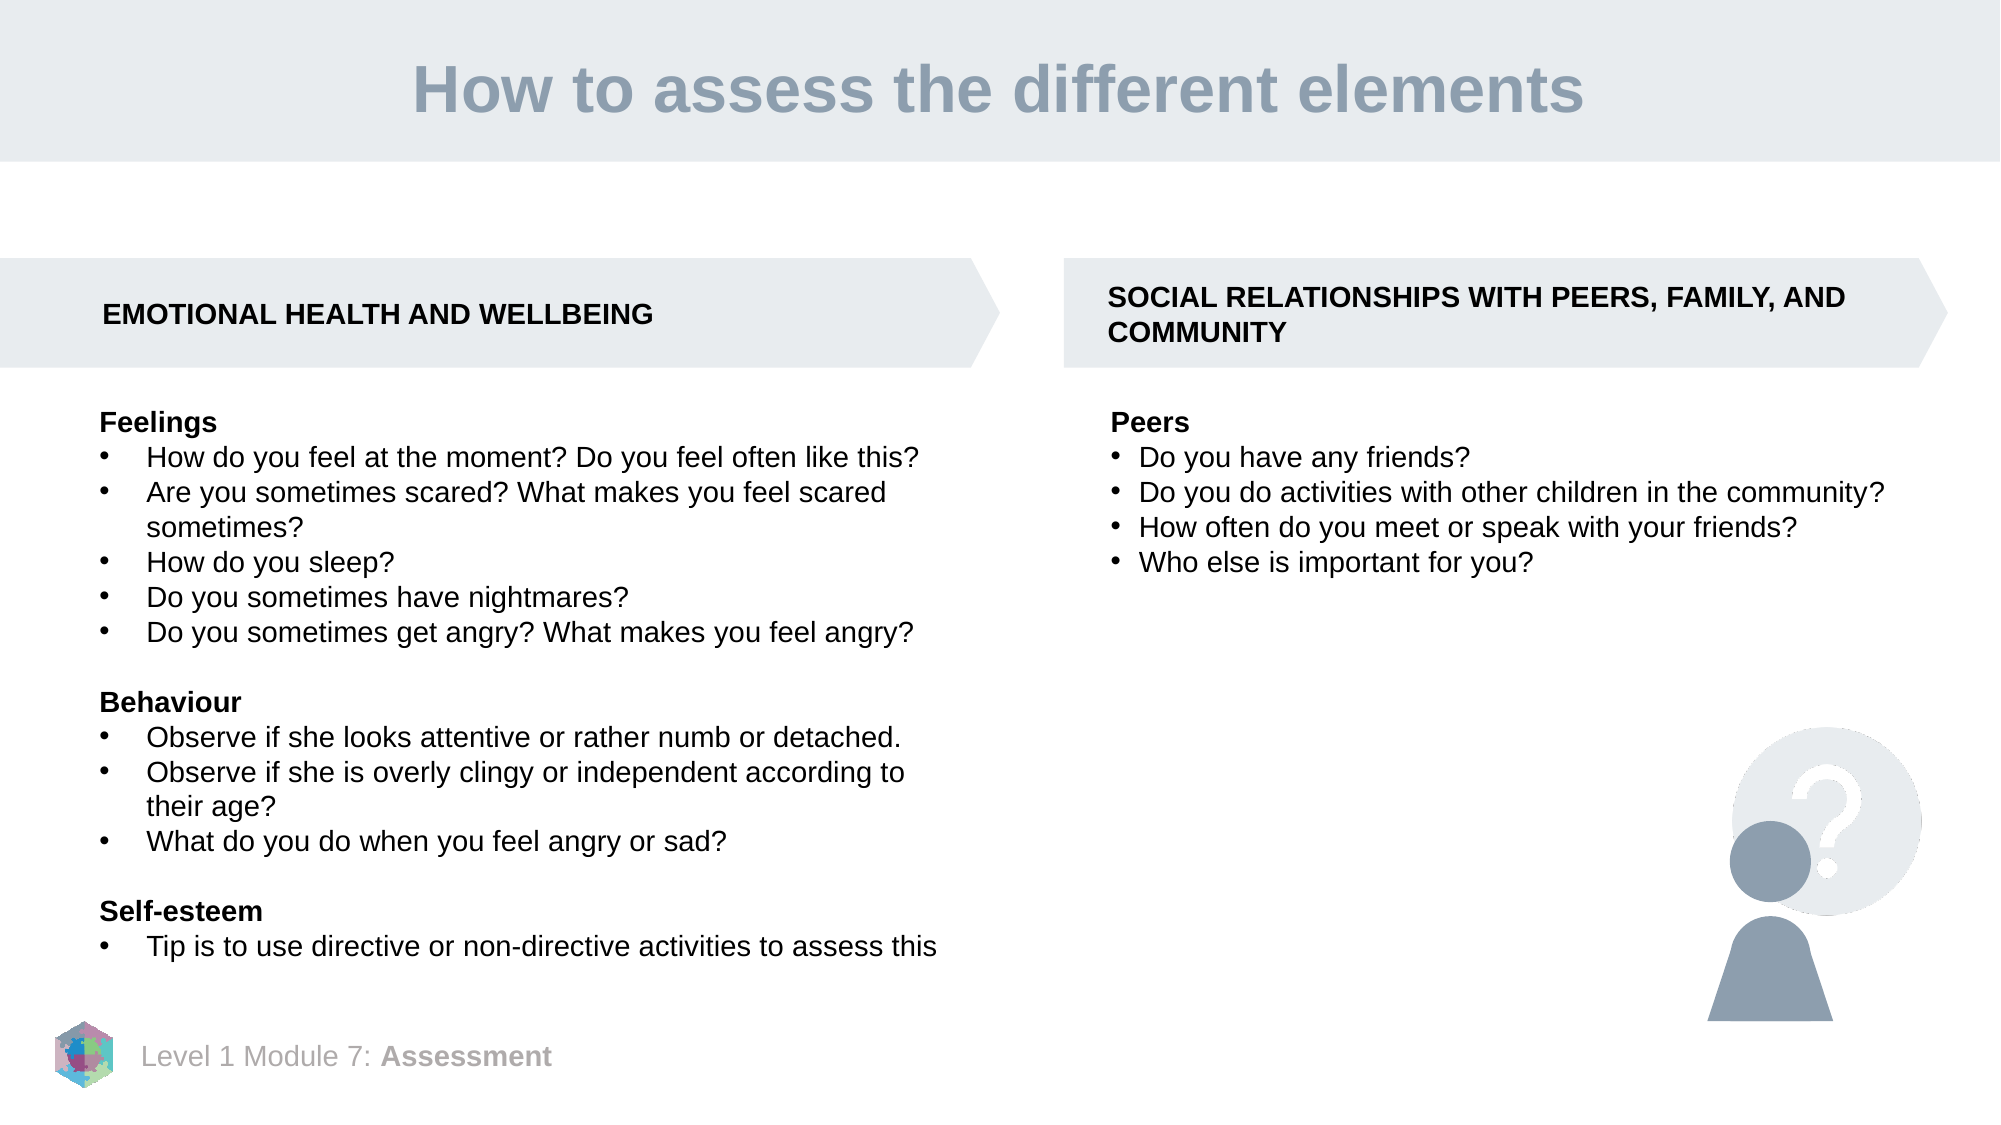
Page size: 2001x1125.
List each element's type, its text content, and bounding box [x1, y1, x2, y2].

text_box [1707, 820, 1834, 1022]
text_box EMOTIONAL HEALTH AND WELLBEING [0, 257, 1002, 369]
picture [55, 1021, 113, 1088]
picture [1707, 702, 1946, 940]
title How to assess the different elements [137, 19, 1863, 163]
text_box Peers Do you have any friends? Do you do activities with other children in the community? How often do you meet or speak with your friends? Who else is important for you? [1095, 395, 1948, 586]
text_box SOCIAL RELATIONSHIPS WITH PEERS, FAMILY, AND COMMUNITY [1062, 257, 1950, 369]
text_box Feelings How do you feel at the moment? Do you feel often like this? Are you sometimes scared? What makes you feel scared sometimes? How do you sleep? Do you sometimes have nightmares? Do you sometimes get angry? What makes you feel angry? Behaviour Observe if she looks attentive or rather numb or detached. Observe if she is overly clingy or independent according to their age? What do you do when you feel angry or sad? Self-esteem Tip is to use directive or non-directive activities to assess this [84, 395, 966, 970]
